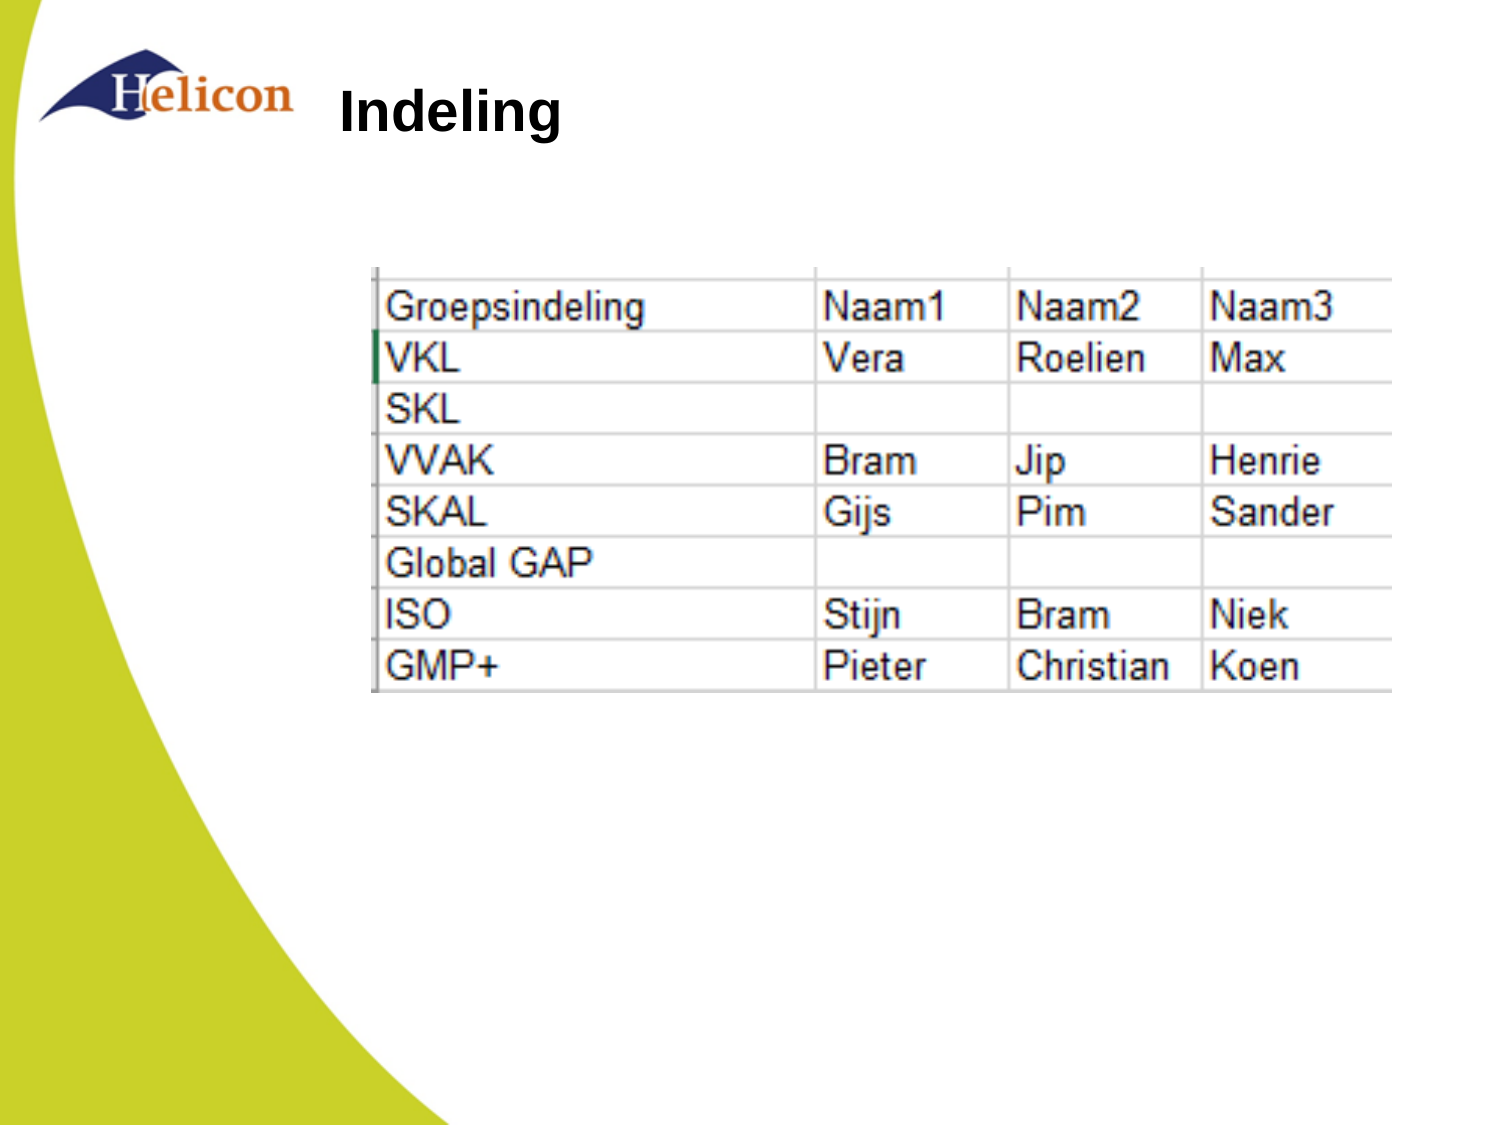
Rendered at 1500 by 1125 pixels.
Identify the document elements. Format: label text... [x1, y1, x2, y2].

picture [0, 0, 1500, 1125]
title Indeling [324, 54, 1415, 161]
